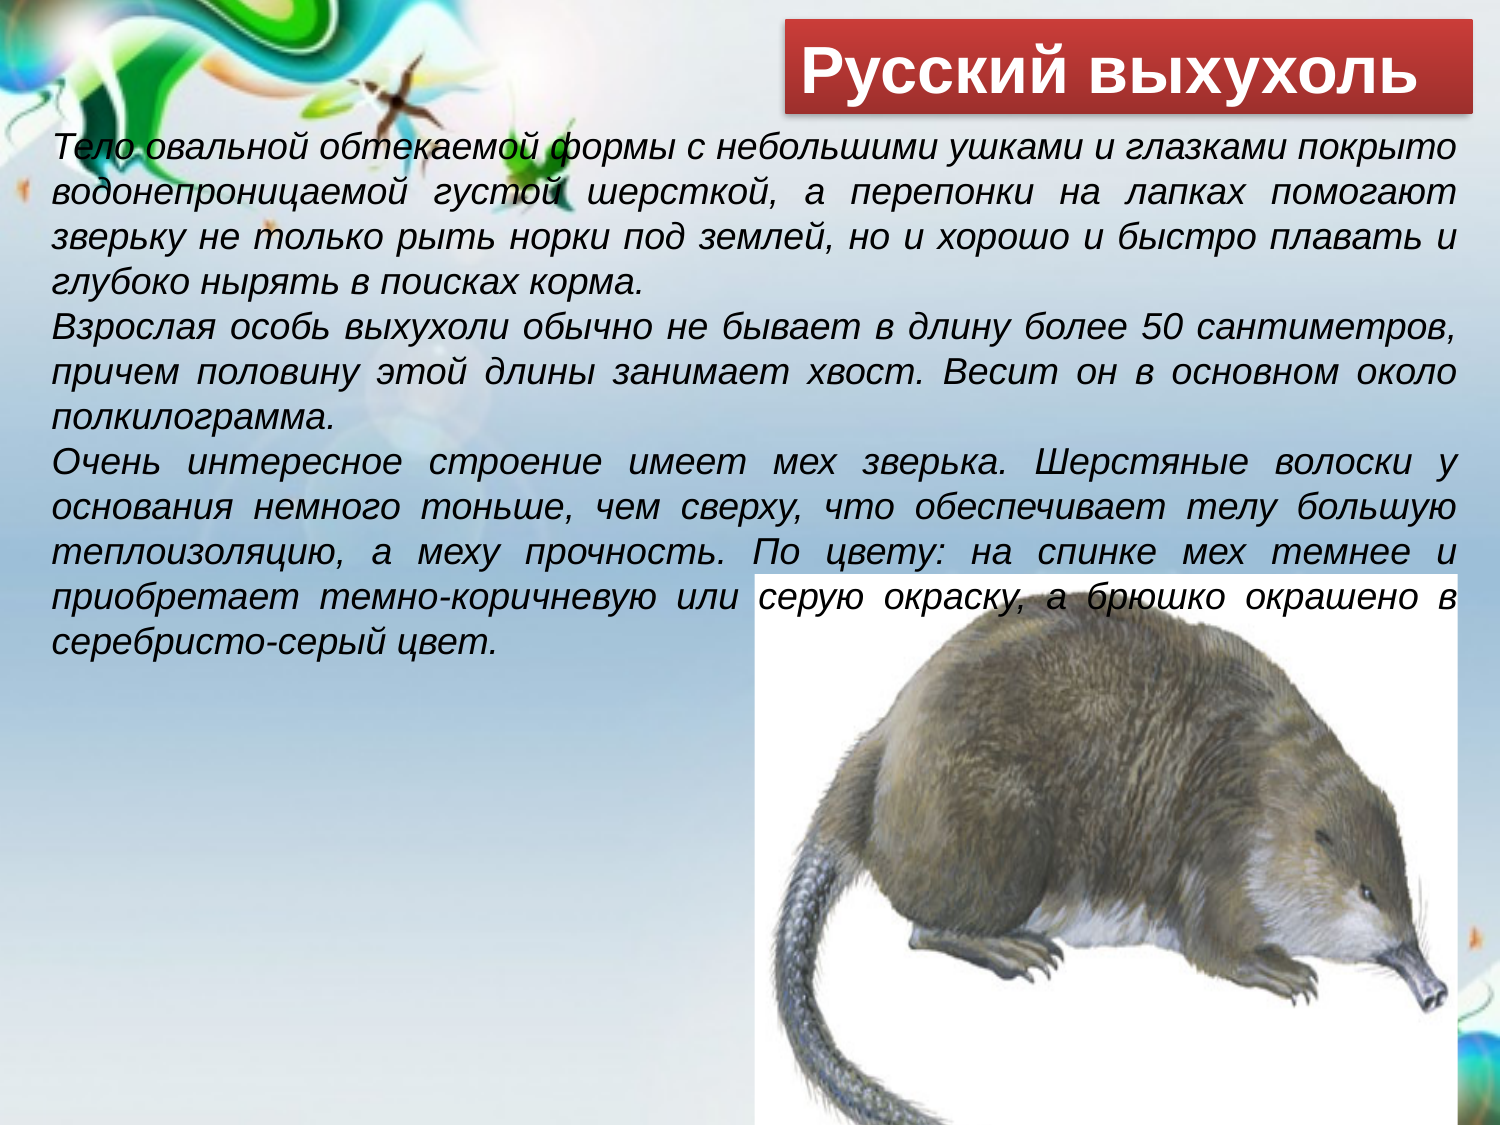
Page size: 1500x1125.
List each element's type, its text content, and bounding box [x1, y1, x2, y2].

picture [0, 0, 1500, 1125]
text_box Тело овальной обтекаемой формы с небольшими ушками и глазками покрыто водонепроницаемой густой шерсткой, а перепонки на лапках помогают зверьку не только рыть норки под землей, но и хорошо и быстро плавать и глубоко нырять в поисках корма. Взрослая особь выхухоли обычно не бывает в длину более 50 сантиметров, причем половину этой длины занимает хвост. Весит он в основном около полкилограмма. Очень интересное строение имеет мех зверька. Шерстяные волоски у основания немного тоньше, чем сверху, что обеспечивает телу большую теплоизоляцию, а меху прочность. По цвету: на спинке мех темнее и приобретает темно-коричневую или серую окраску, а брюшко окрашено в серебристо-серый цвет. [36, 114, 1473, 715]
text_box Русский выхухоль [785, 19, 1473, 114]
